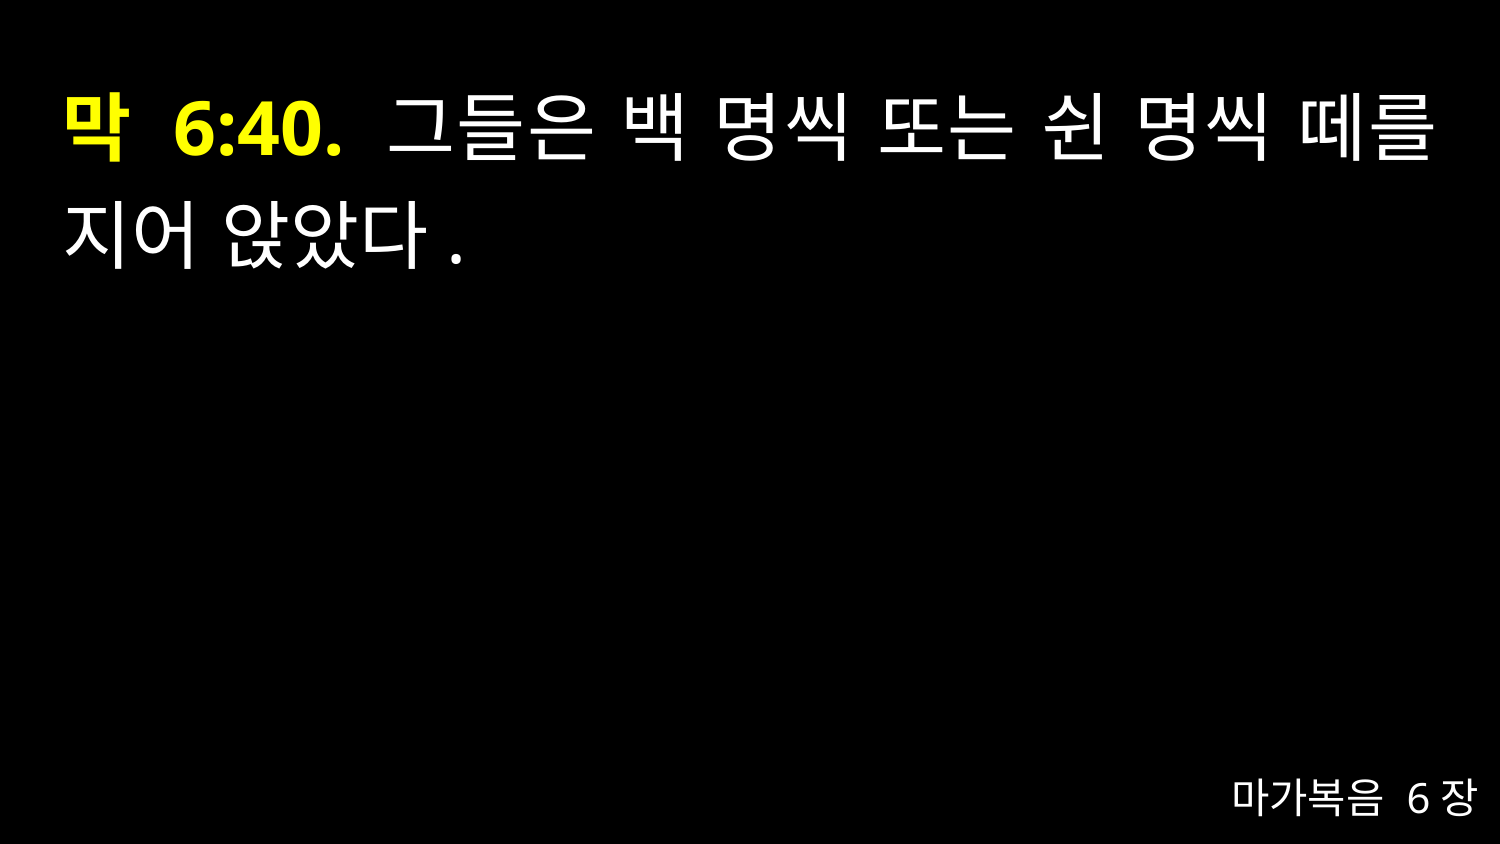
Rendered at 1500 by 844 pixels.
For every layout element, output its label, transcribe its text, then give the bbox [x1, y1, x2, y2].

title 막 6:40. 그들은 백 명씩 또는 쉰 명씩 떼를 지어 앉았다. [0, 0, 1500, 844]
subtitle 마가복음 6장 [916, 770, 1500, 844]
